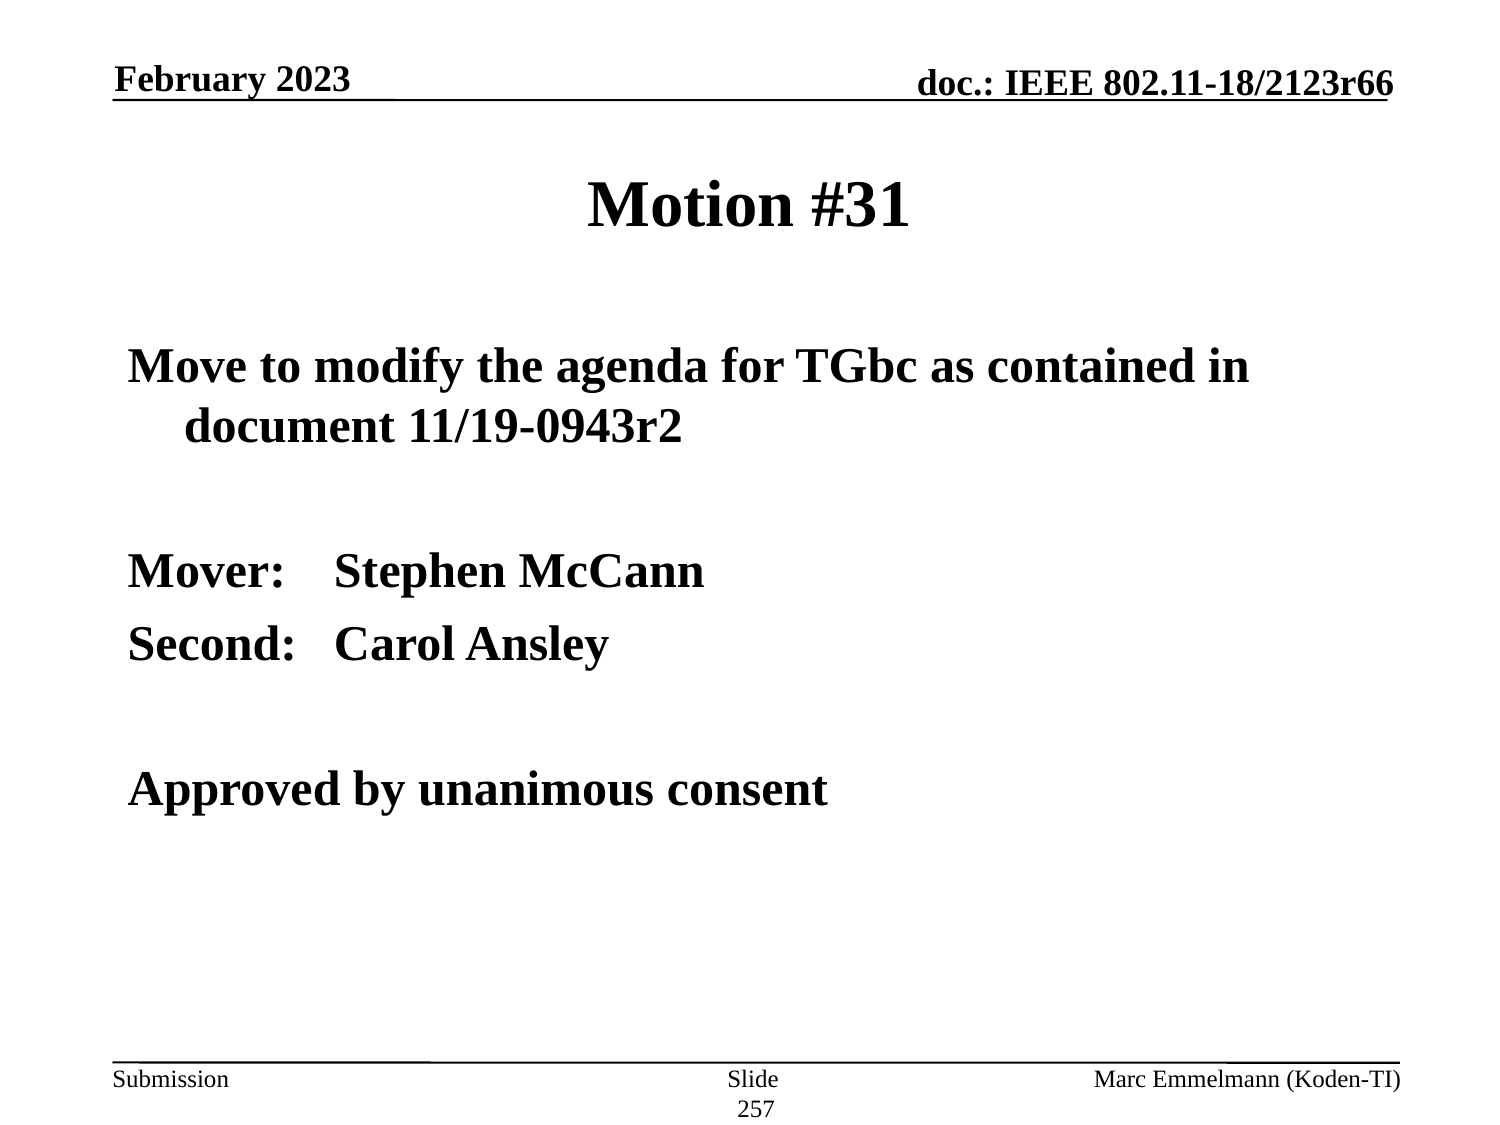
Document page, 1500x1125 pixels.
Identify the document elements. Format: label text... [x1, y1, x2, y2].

list Move to modify the agenda for TGbc as contained in document 11/19-0943r2 Mover: Stephen McCann Second: Carol Ansley Approved by unanimous consent [112, 324, 1388, 1000]
slide_number Slide 257 [712, 1061, 800, 1123]
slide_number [114, 54, 423, 100]
footer Marc Emmelmann (Koden-TI) [878, 1061, 1402, 1093]
title Motion #31 [112, 112, 1388, 288]
